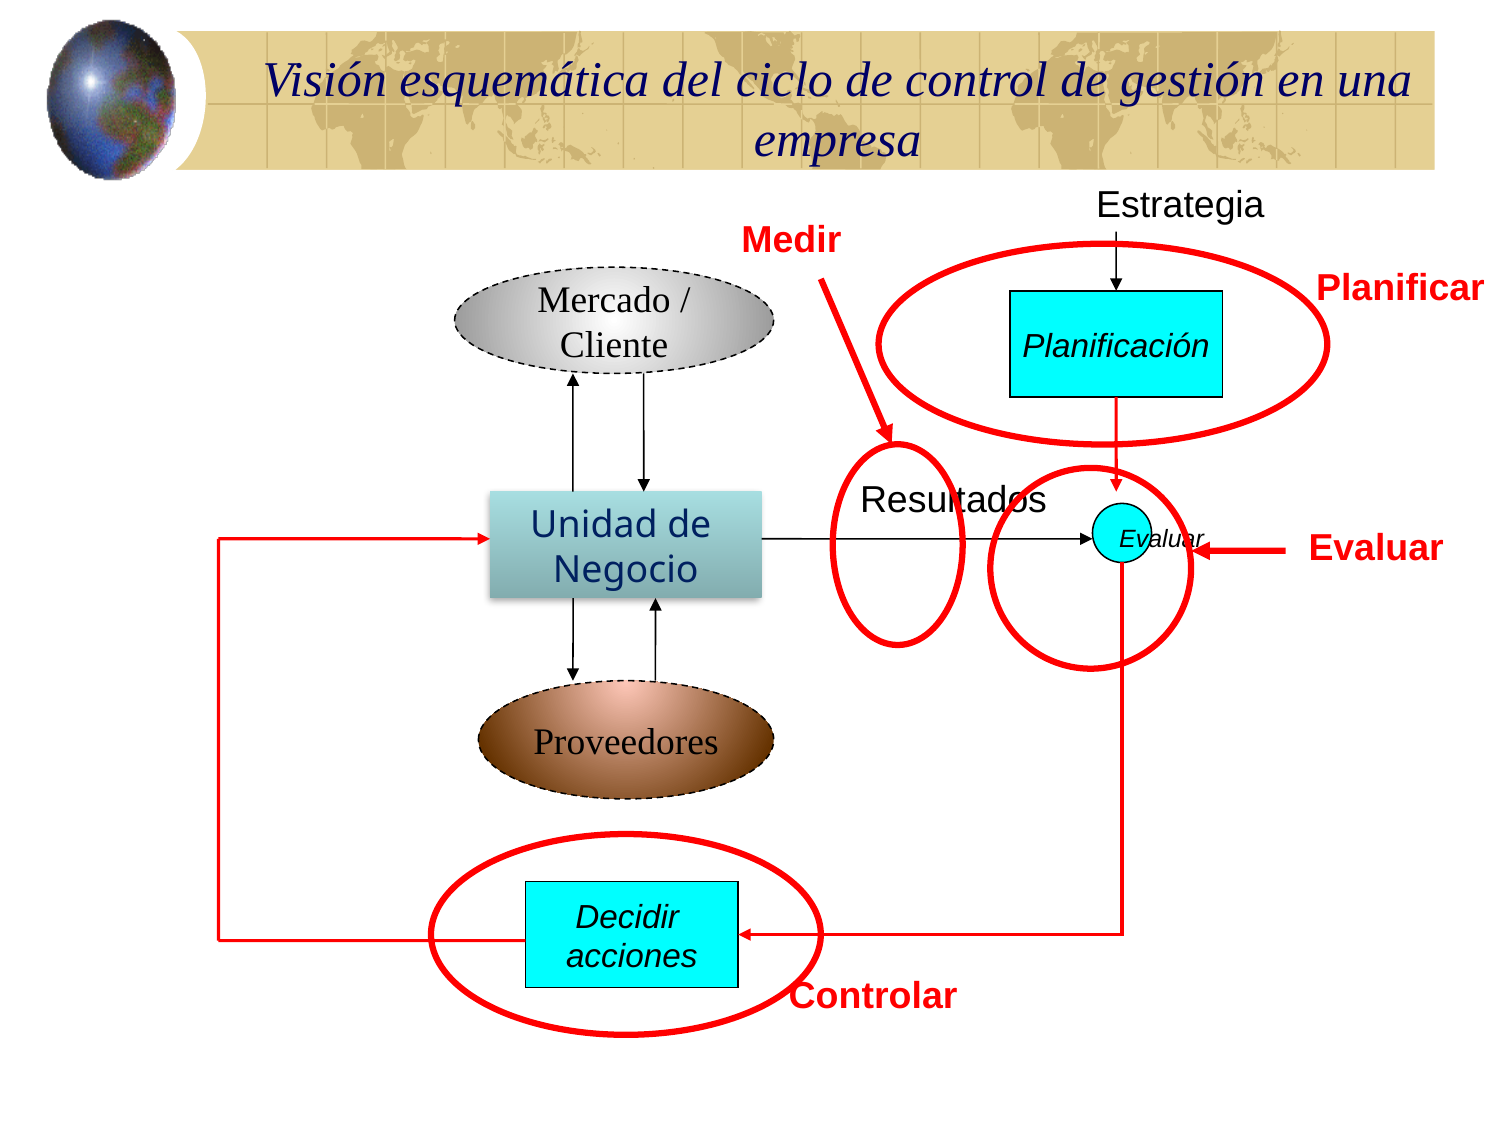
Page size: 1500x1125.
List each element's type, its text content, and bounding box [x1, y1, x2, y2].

text_box [566, 598, 580, 681]
text_box Controlar [773, 964, 973, 1024]
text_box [743, 556, 1117, 941]
text_box [991, 467, 1192, 664]
text_box [637, 373, 650, 492]
text_box Evaluar [1177, 515, 1219, 561]
text_box Proveedores [478, 680, 738, 799]
text_box Medir [726, 207, 857, 268]
text_box [878, 243, 1328, 445]
text_box [820, 278, 893, 445]
text_box [832, 444, 963, 554]
text_box [1191, 544, 1286, 558]
text_box Planificar [1301, 255, 1500, 316]
text_box [566, 373, 580, 492]
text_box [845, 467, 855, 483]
text_box Evaluar [1293, 515, 1459, 576]
text_box Resultados [940, 467, 1062, 528]
text_box [649, 598, 662, 681]
text_box [219, 532, 491, 546]
text_box Mercado / Cliente [454, 267, 774, 374]
picture [42, 14, 175, 185]
text_box Unidad de Negocio [490, 491, 762, 598]
text_box [430, 834, 819, 1035]
text_box Estrategia [1081, 172, 1280, 233]
title Visión esquemática del ciclo de control de gestión en una empresa [175, 0, 1500, 213]
